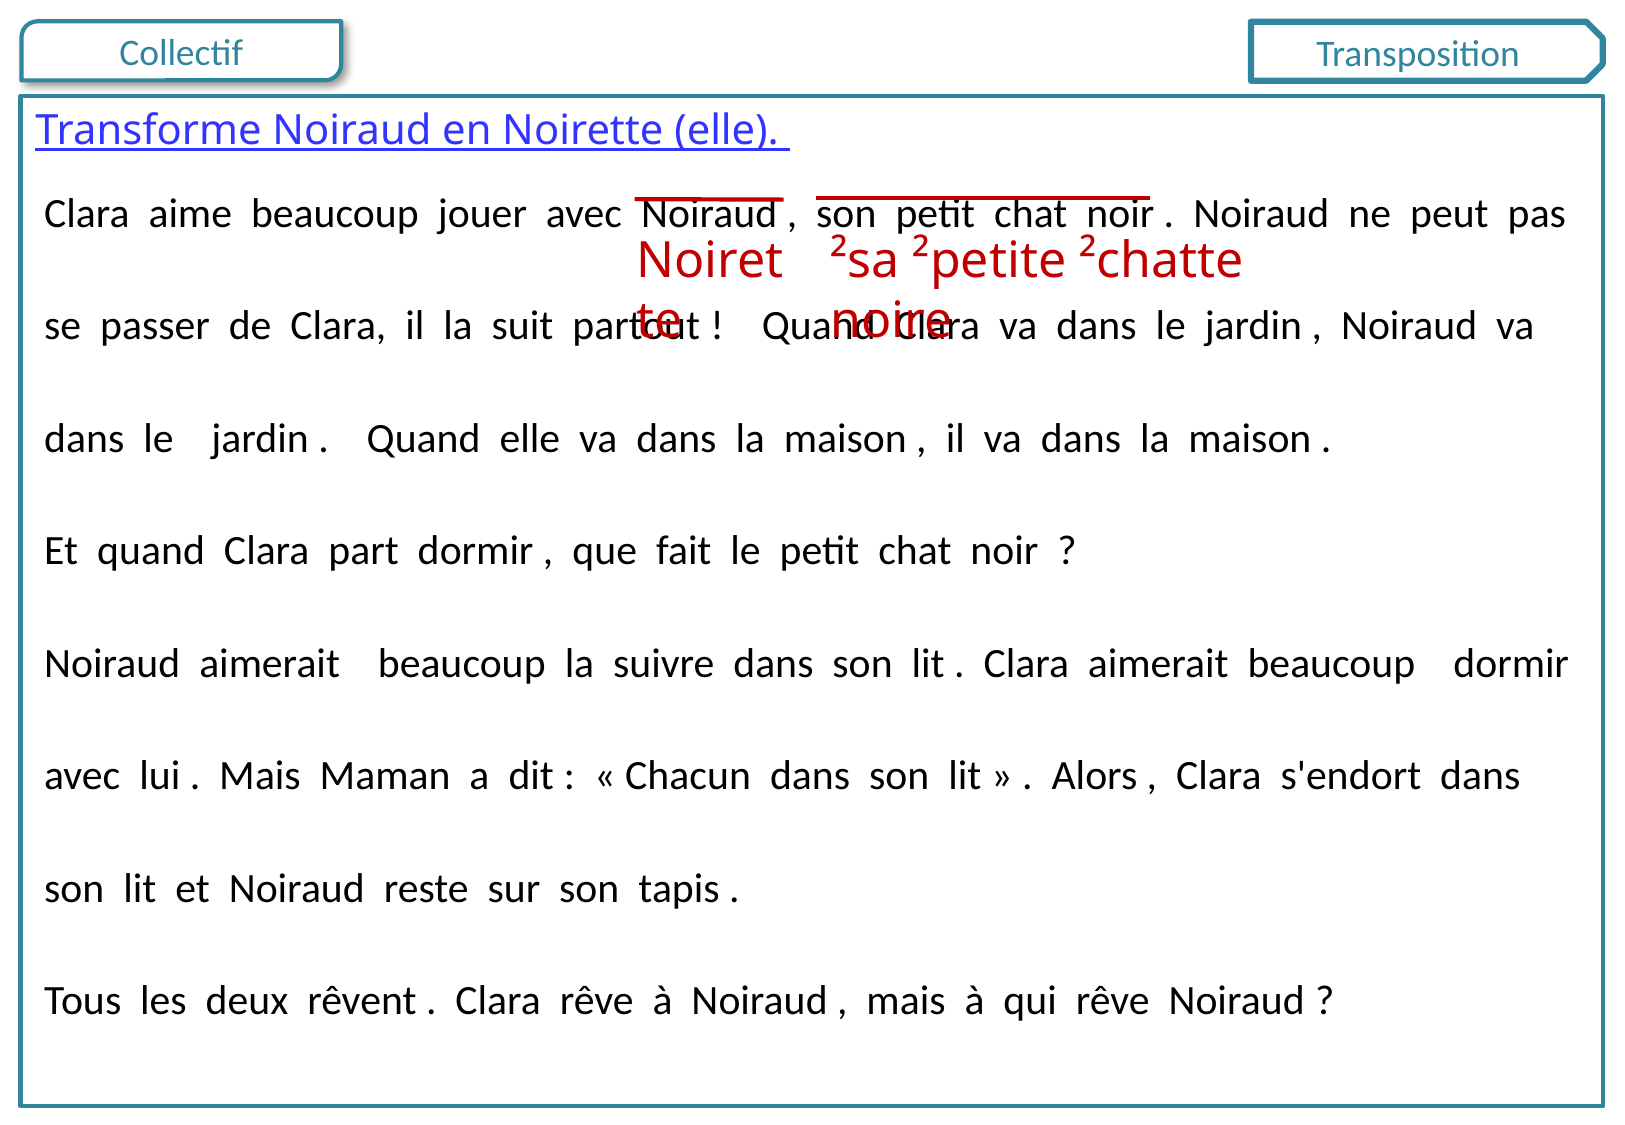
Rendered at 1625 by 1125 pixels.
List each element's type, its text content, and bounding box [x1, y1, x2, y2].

list Transforme Noiraud en Noirette (elle). [18, 94, 1605, 1108]
list Transposition [1251, 21, 1585, 81]
text_box Noirette [621, 219, 803, 355]
text_box ²sa ²petite ²chatte noire [815, 219, 1328, 355]
text_box Clara aime beaucoup jouer avec Noiraud , son petit chat noir . Noiraud ne peut pas se passer de Clara, il la suit partout ! Quand Clara va dans le jardin , Noiraud va dans le jardin . Quand elle va dans la maison , il va dans la maison . Et quand Clara part dormir , que fait le petit chat noir ? Noiraud aimerait beaucoup la suivre dans son lit . Clara aimerait beaucoup dormir avec lui . Mais Maman a dit : « Chacun dans son lit » . Alors , Clara s'endort dans son lit et Noiraud reste sur son tapis . Tous les deux rêvent . Clara rêve à Noiraud , mais à qui rêve Noiraud ? [29, 115, 1613, 1031]
